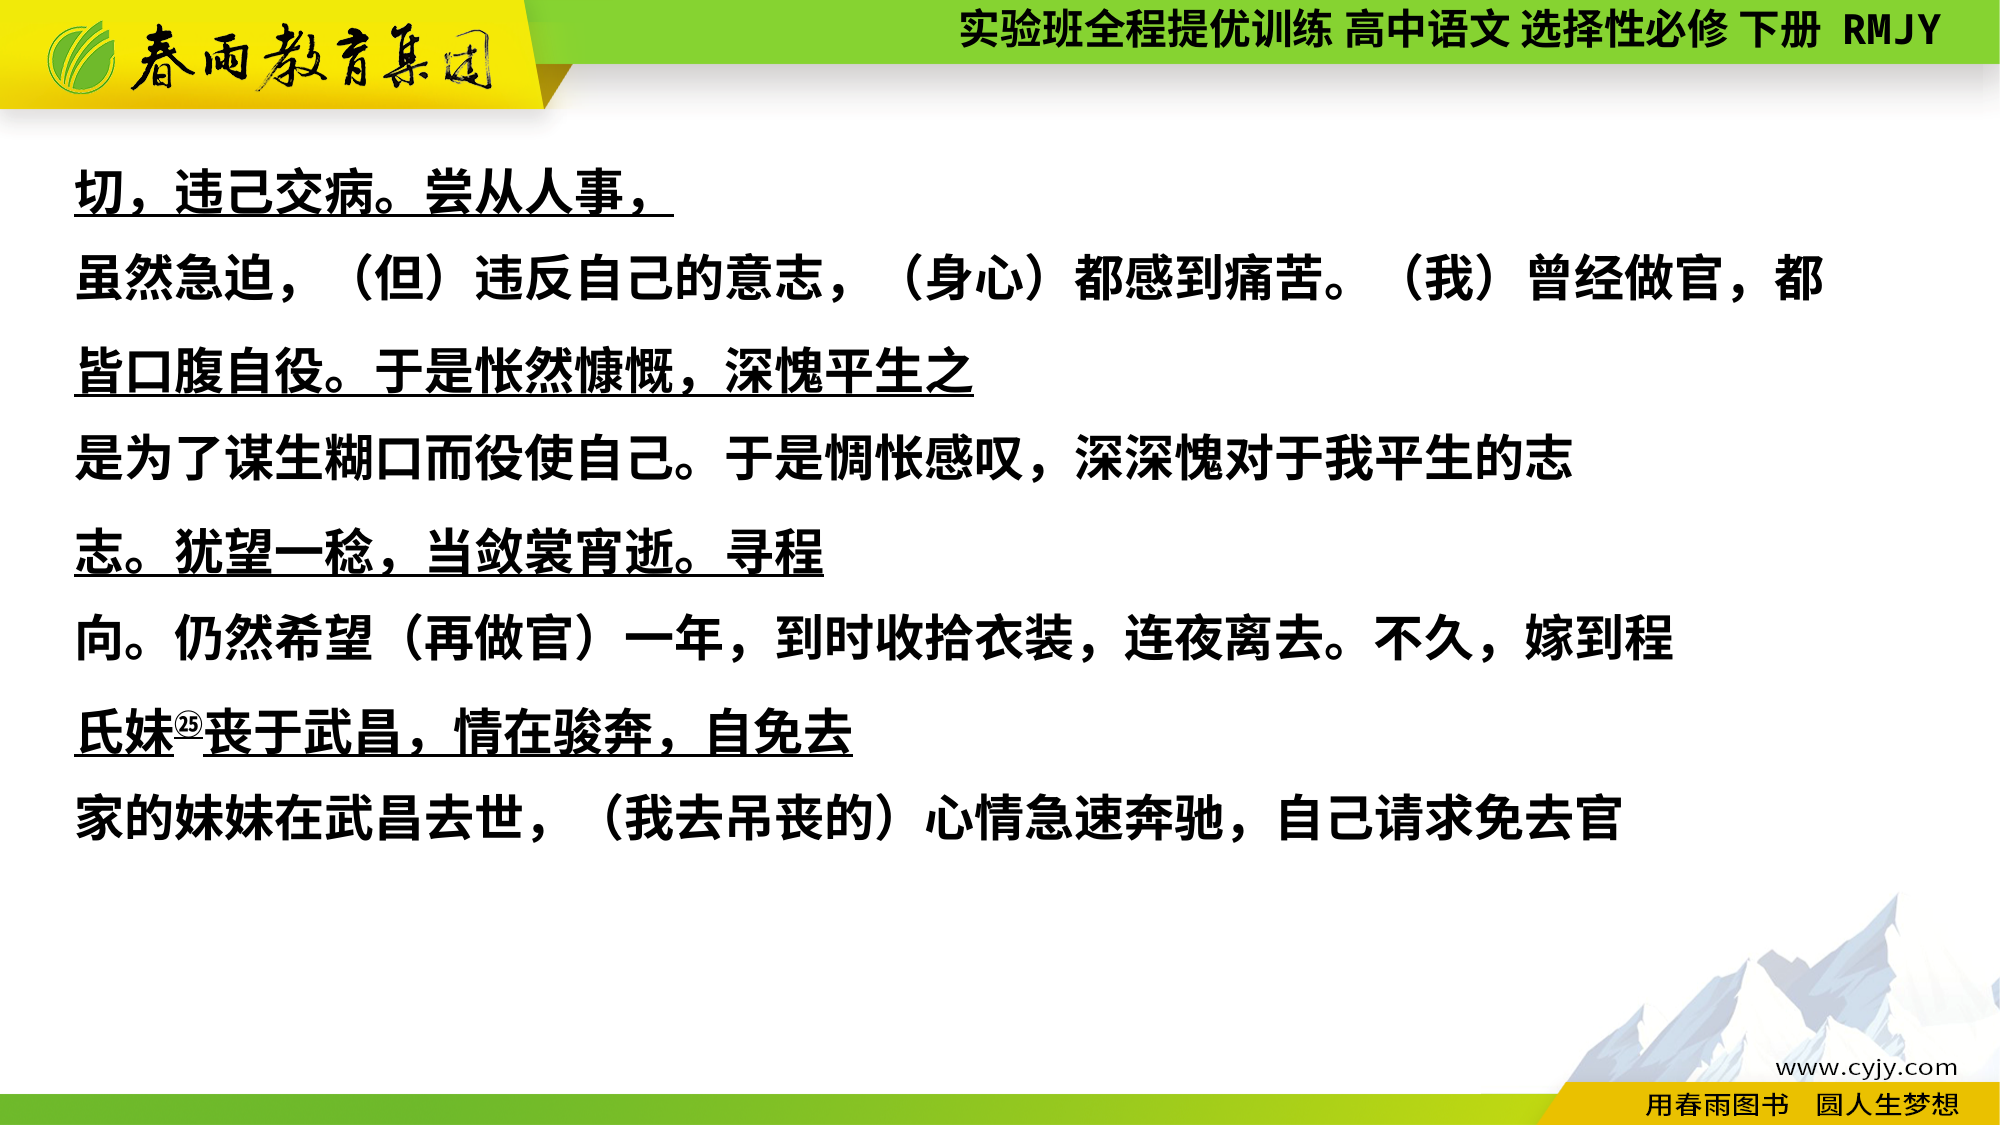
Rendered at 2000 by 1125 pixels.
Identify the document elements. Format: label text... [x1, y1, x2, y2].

text_box 虽然急迫，（但）违反自己的意志，（身心）都感到痛苦。（我）曾经做官，都 是为了谋生糊口而役使自己。于是惆怅感叹，深深愧对于我平生的志 向。仍然希望（再做官）一年，到时收拾衣装，连夜离去。不久，嫁到程 家的妹妹在武昌去世，（我去吊丧的）心情急速奔驰，自己请求免去官 [59, 209, 1944, 855]
picture [0, 0, 2000, 1125]
